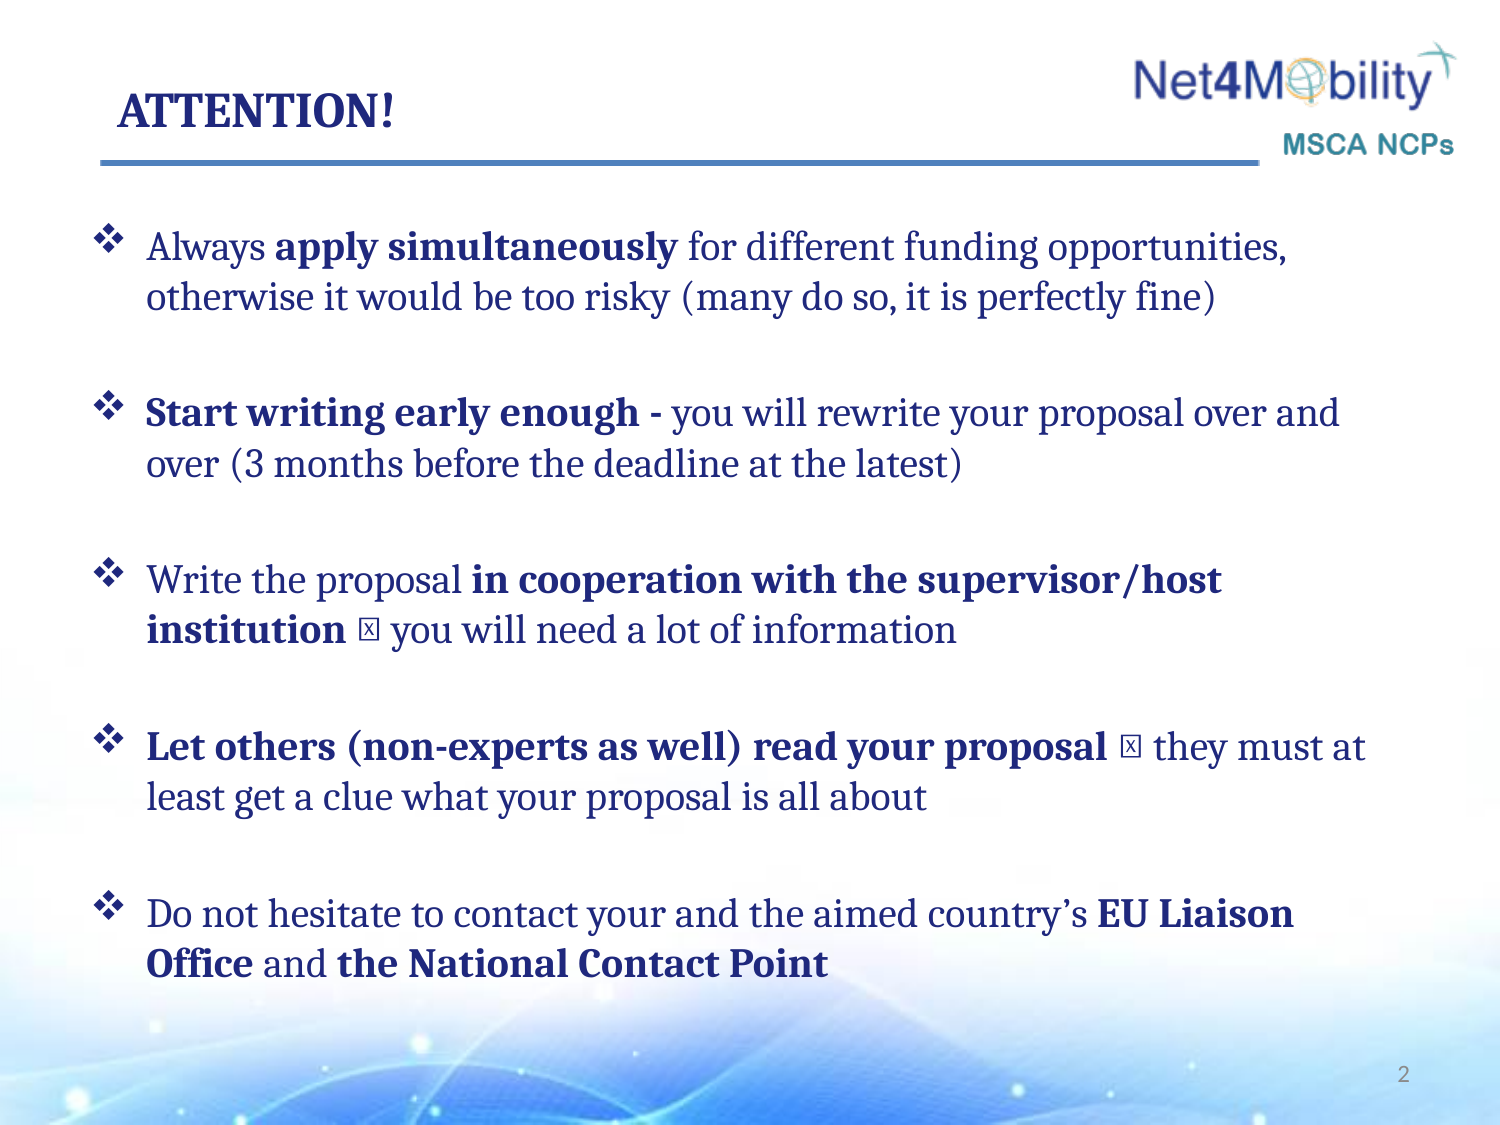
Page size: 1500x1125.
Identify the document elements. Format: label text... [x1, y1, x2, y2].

list Always apply simultaneously for different funding opportunities, otherwise it would be too risky (many do so, it is perfectly fine) Start writing early enough - you will rewrite your proposal over and over (3 months before the deadline at the latest) Write the proposal in cooperation with the supervisor/host institution  you will need a lot of information Let others (non-experts as well) read your proposal  they must at least get a clue what your proposal is all about Do not hesitate to contact your and the aimed country’s EU Liaison Office and the National Contact Point [75, 210, 1425, 1043]
picture [0, 0, 1500, 1125]
title ATTENTION! [102, 51, 1120, 164]
slide_number 2 [1074, 1042, 1425, 1103]
